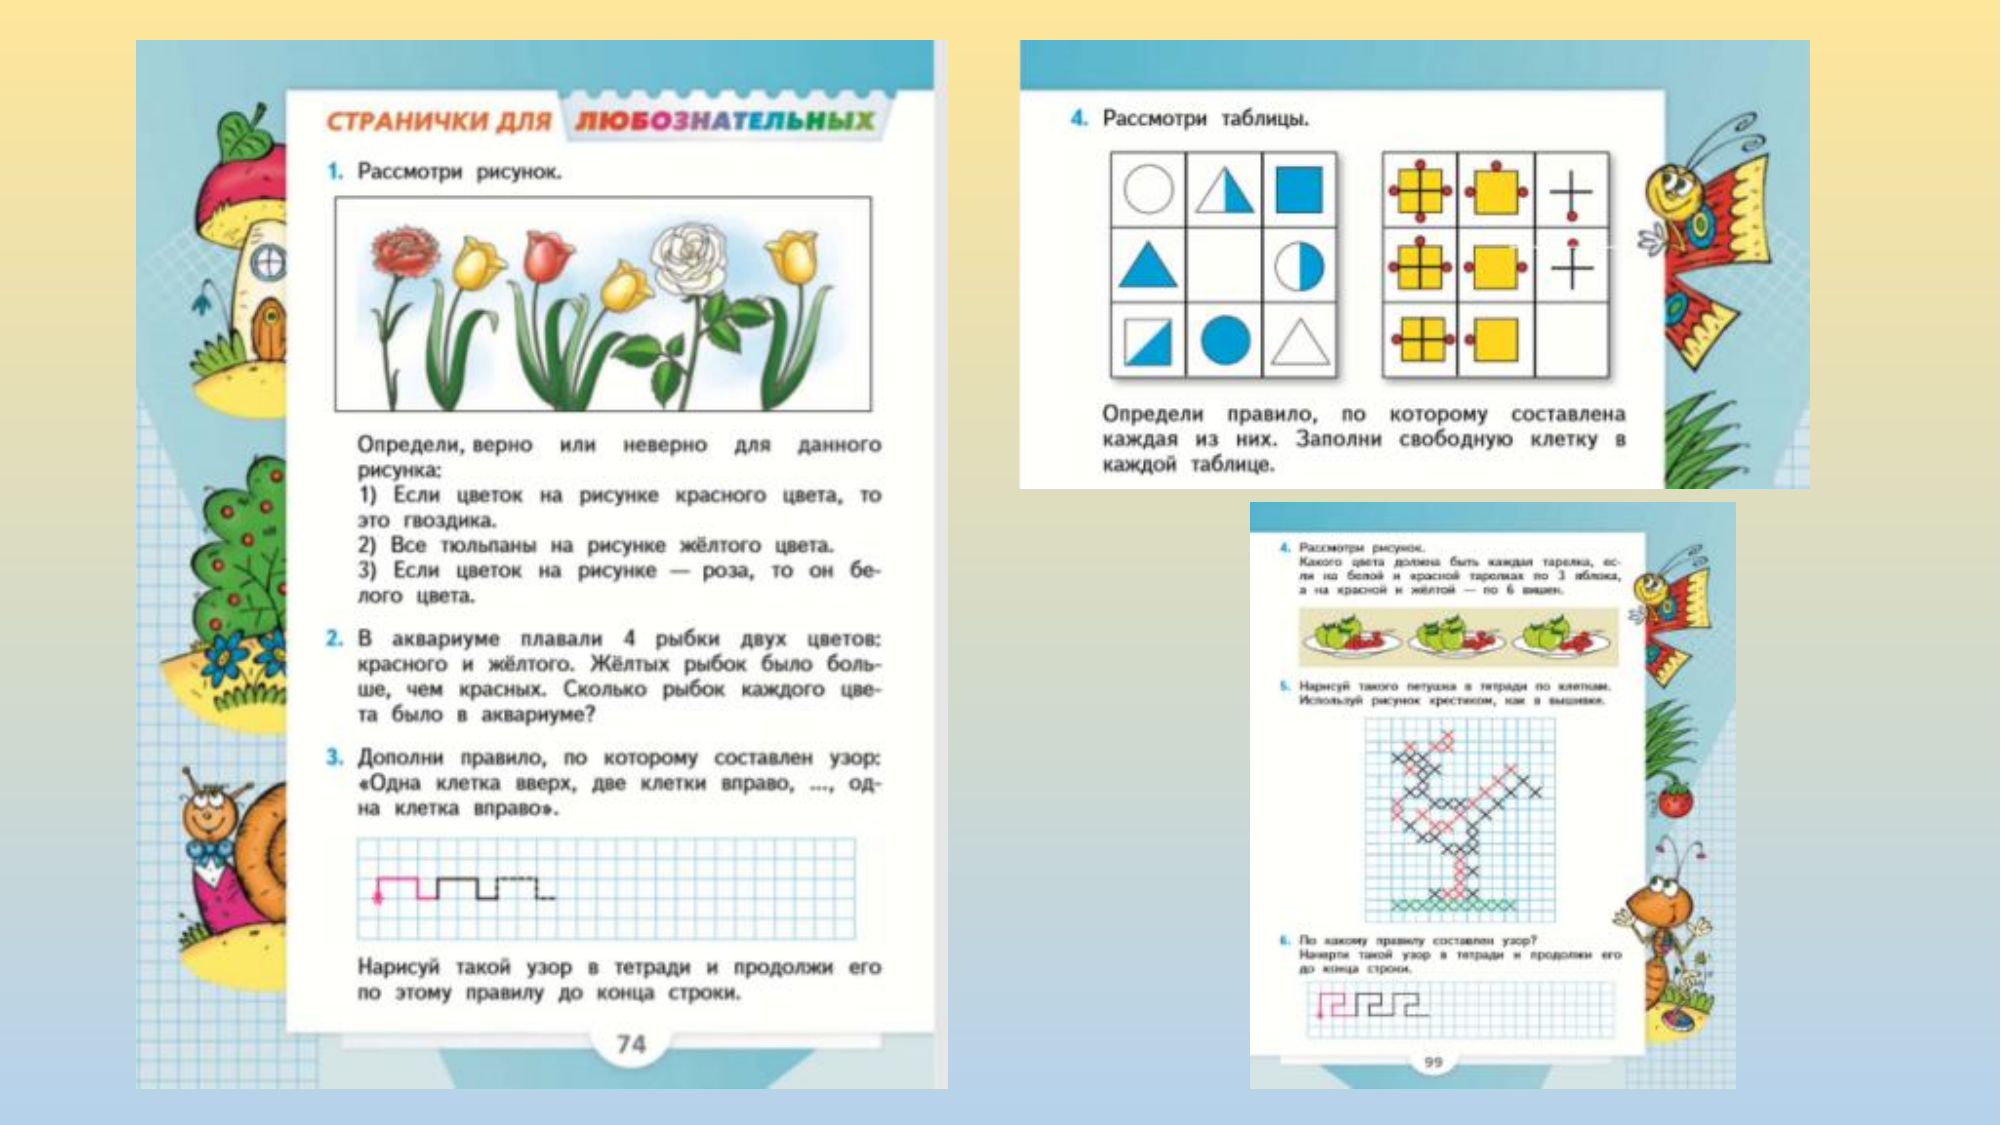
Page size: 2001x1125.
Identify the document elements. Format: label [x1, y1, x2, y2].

picture [136, 40, 948, 1089]
picture [1250, 502, 1736, 1089]
picture [1019, 40, 1810, 489]
